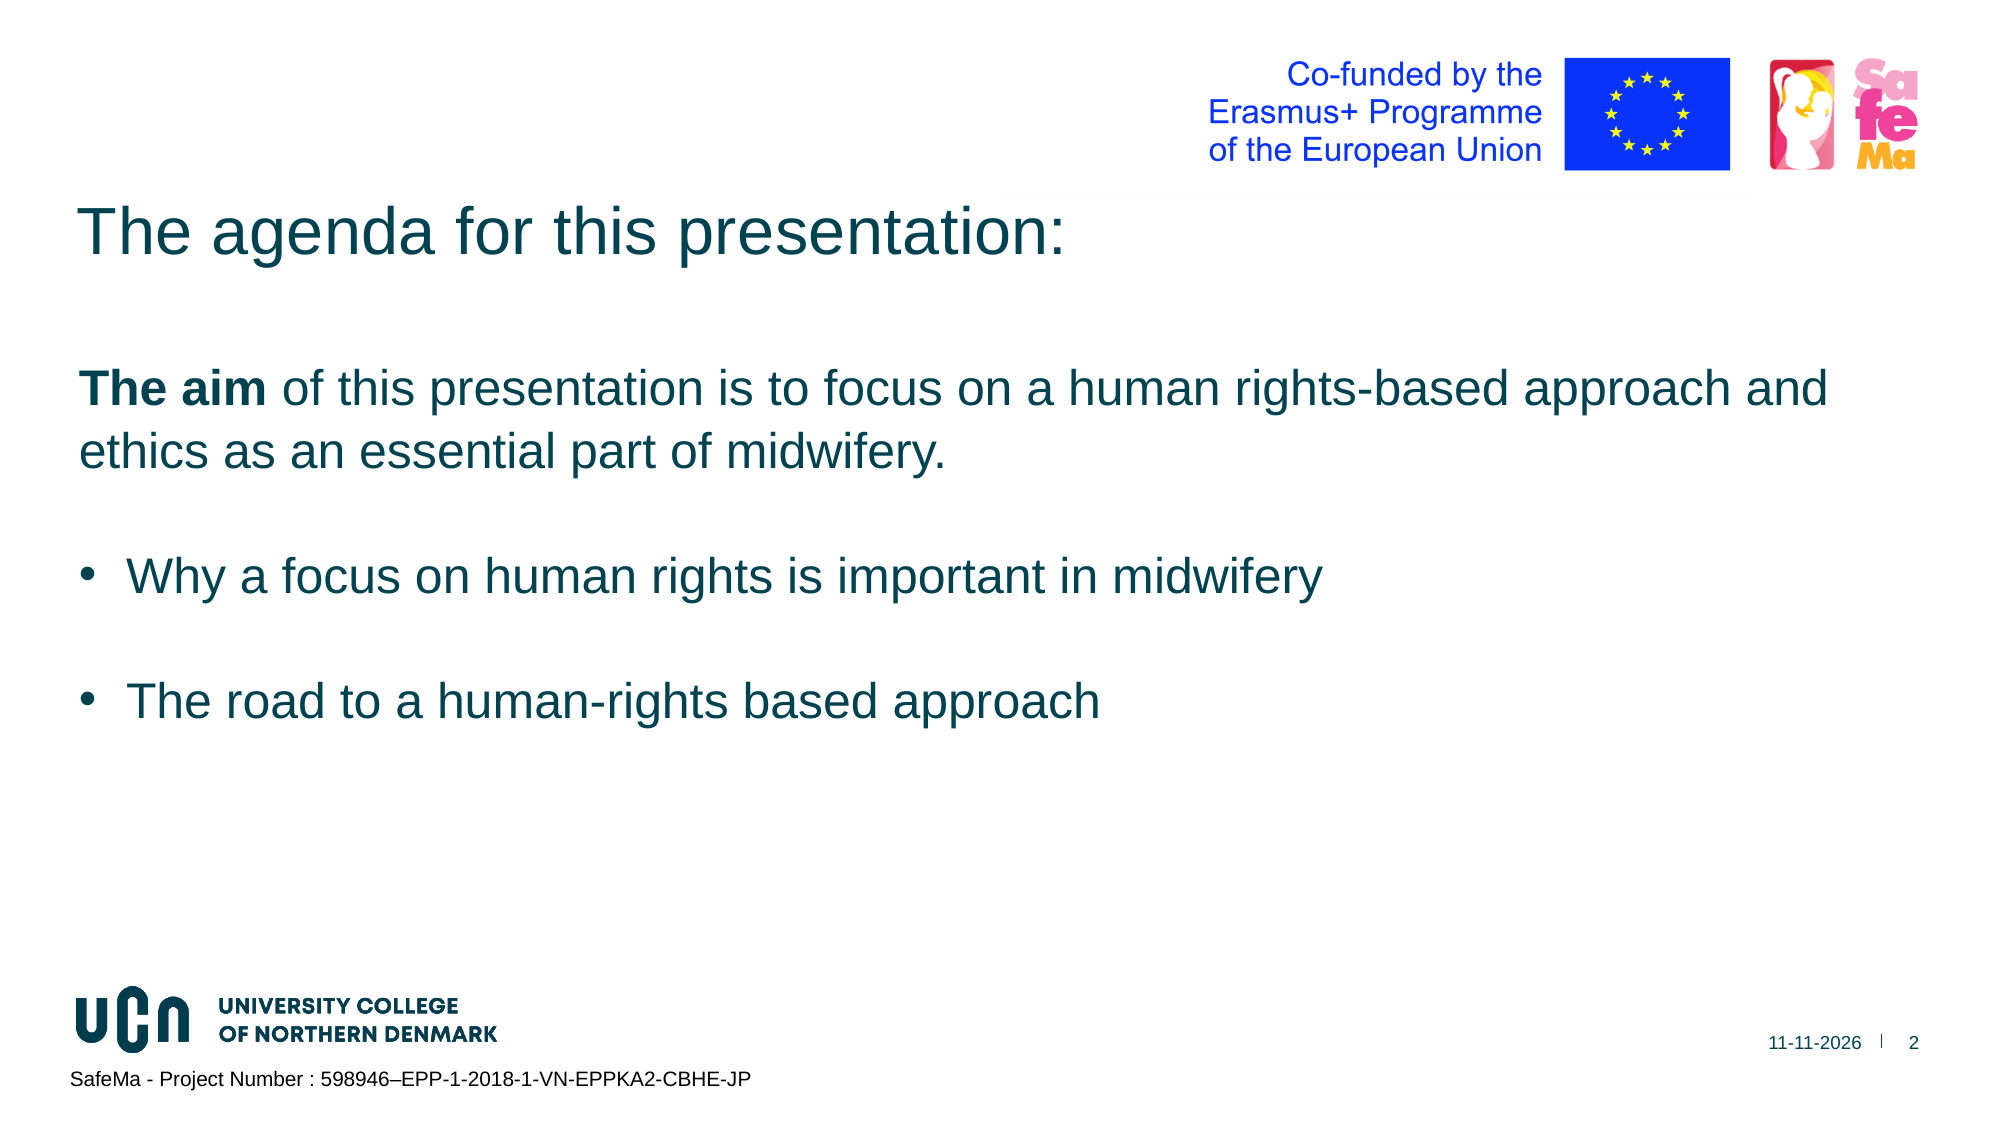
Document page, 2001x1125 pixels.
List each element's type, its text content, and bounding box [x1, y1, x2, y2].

slide_number 2 [1874, 1021, 1920, 1063]
picture [128, 986, 497, 1053]
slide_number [1562, 1021, 1862, 1063]
picture [76, 986, 127, 1053]
picture [999, 30, 1757, 198]
list The aim of this presentation is to focus on a human rights-based approach and ethics as an essential part of midwifery. Why a focus on human rights is important in midwifery The road to a human-rights based approach [78, 290, 1922, 978]
picture [1767, 54, 1923, 173]
title The agenda for this presentation: [76, 189, 1920, 308]
text_box SafeMa - Project Number : 598946–EPP-1-2018-1-VN-EPPKA2-CBHE-JP [54, 1058, 1107, 1099]
